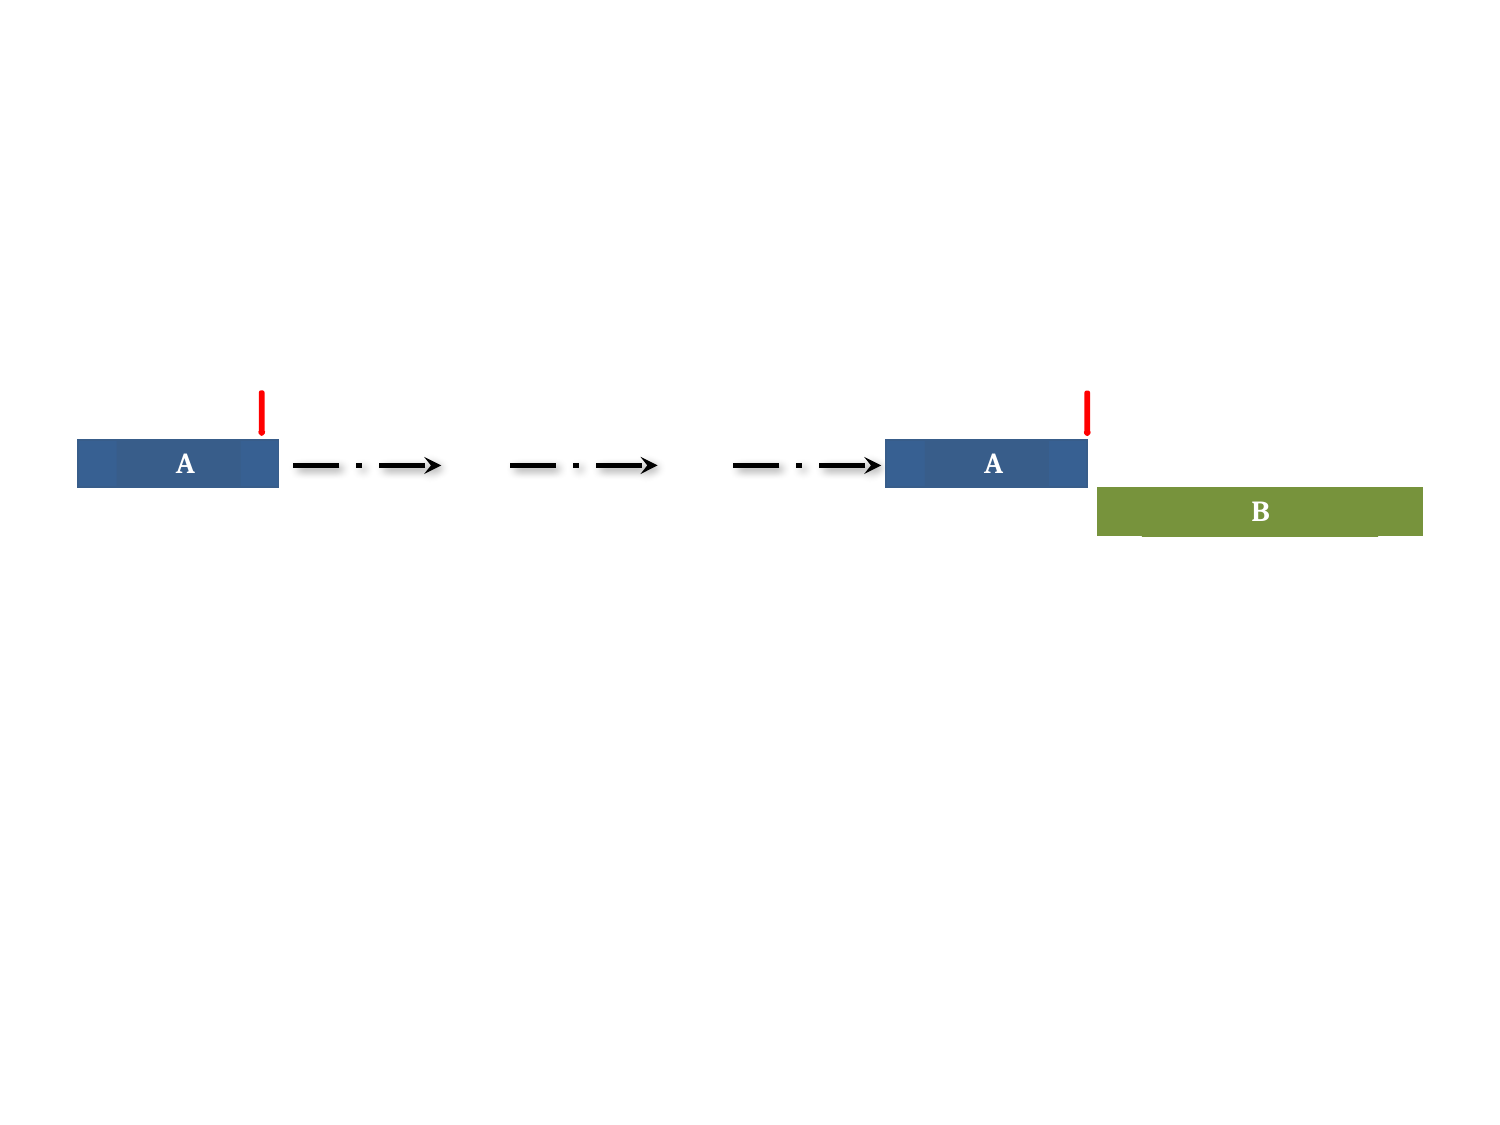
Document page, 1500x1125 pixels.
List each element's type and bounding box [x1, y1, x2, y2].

text_box [77, 392, 1423, 538]
